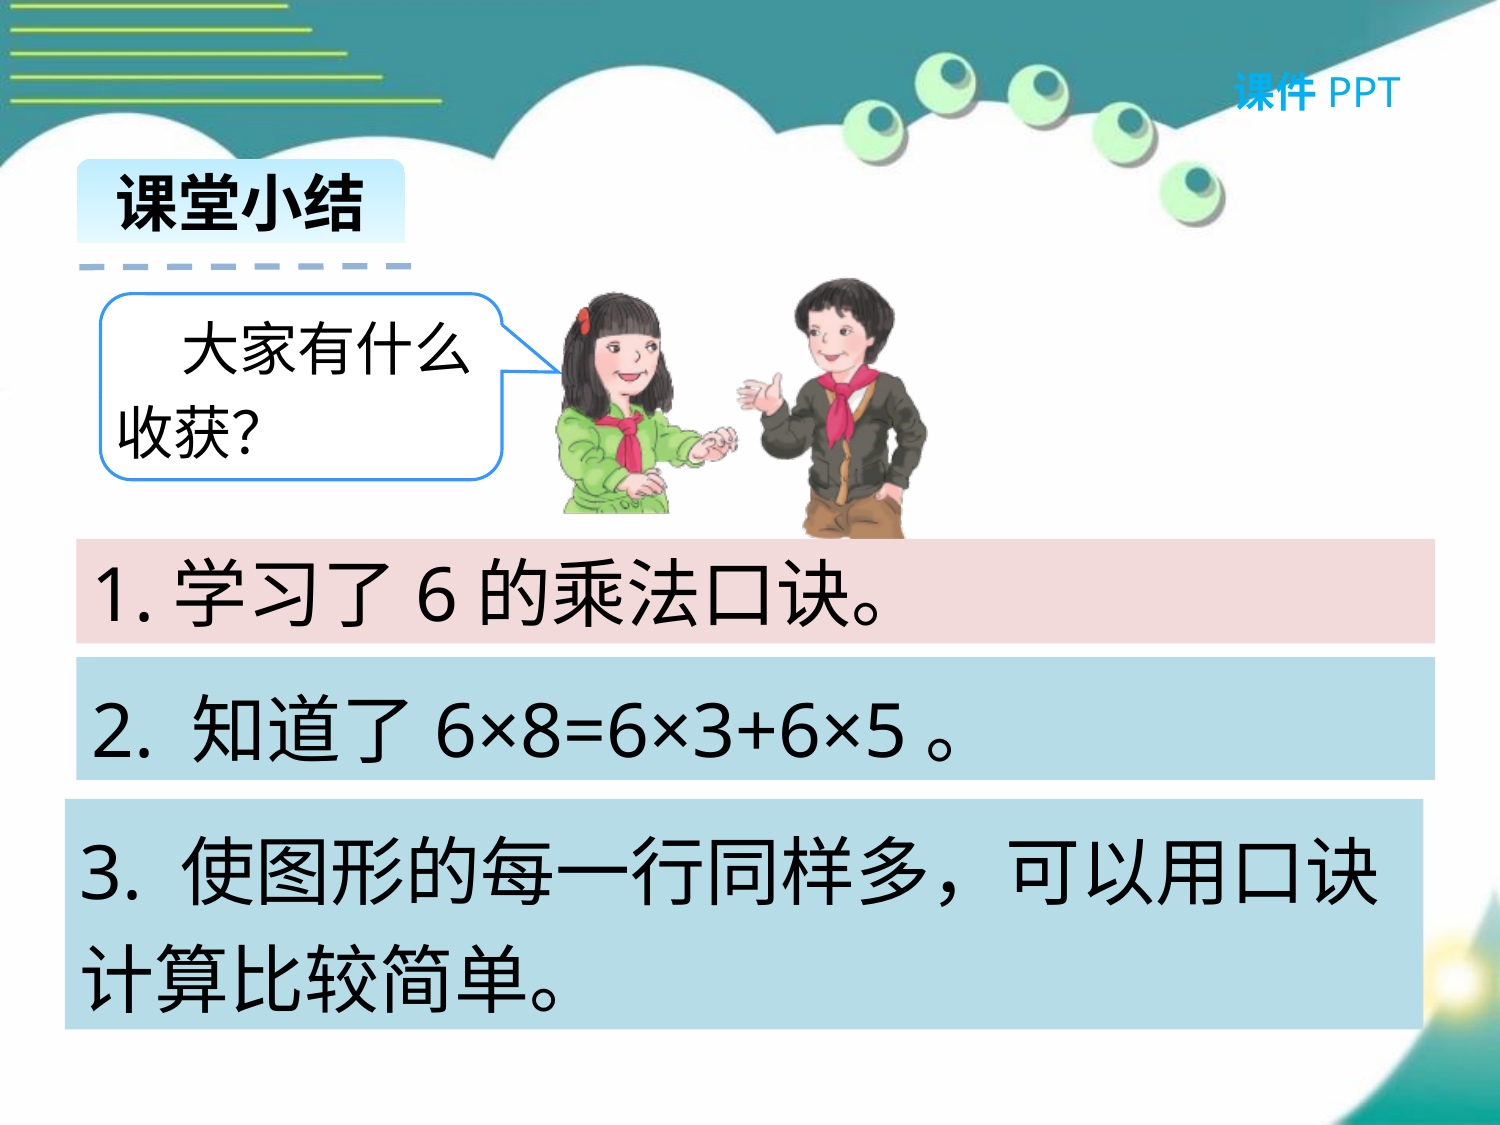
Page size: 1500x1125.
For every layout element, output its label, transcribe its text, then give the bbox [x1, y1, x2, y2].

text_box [537, 255, 940, 563]
text_box 2. 知道了6×8=6×3+6×5。 [76, 657, 1436, 780]
text_box 课件PPT [1218, 58, 1418, 124]
text_box 课堂小结 [76, 158, 405, 244]
picture [0, 0, 1500, 1125]
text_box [100, 290, 514, 480]
text_box 1.学习了6的乘法口诀。 [76, 538, 1436, 644]
text_box 3. 使图形的每一行同样多，可以用口诀计算比较简单。 [64, 798, 1424, 1030]
